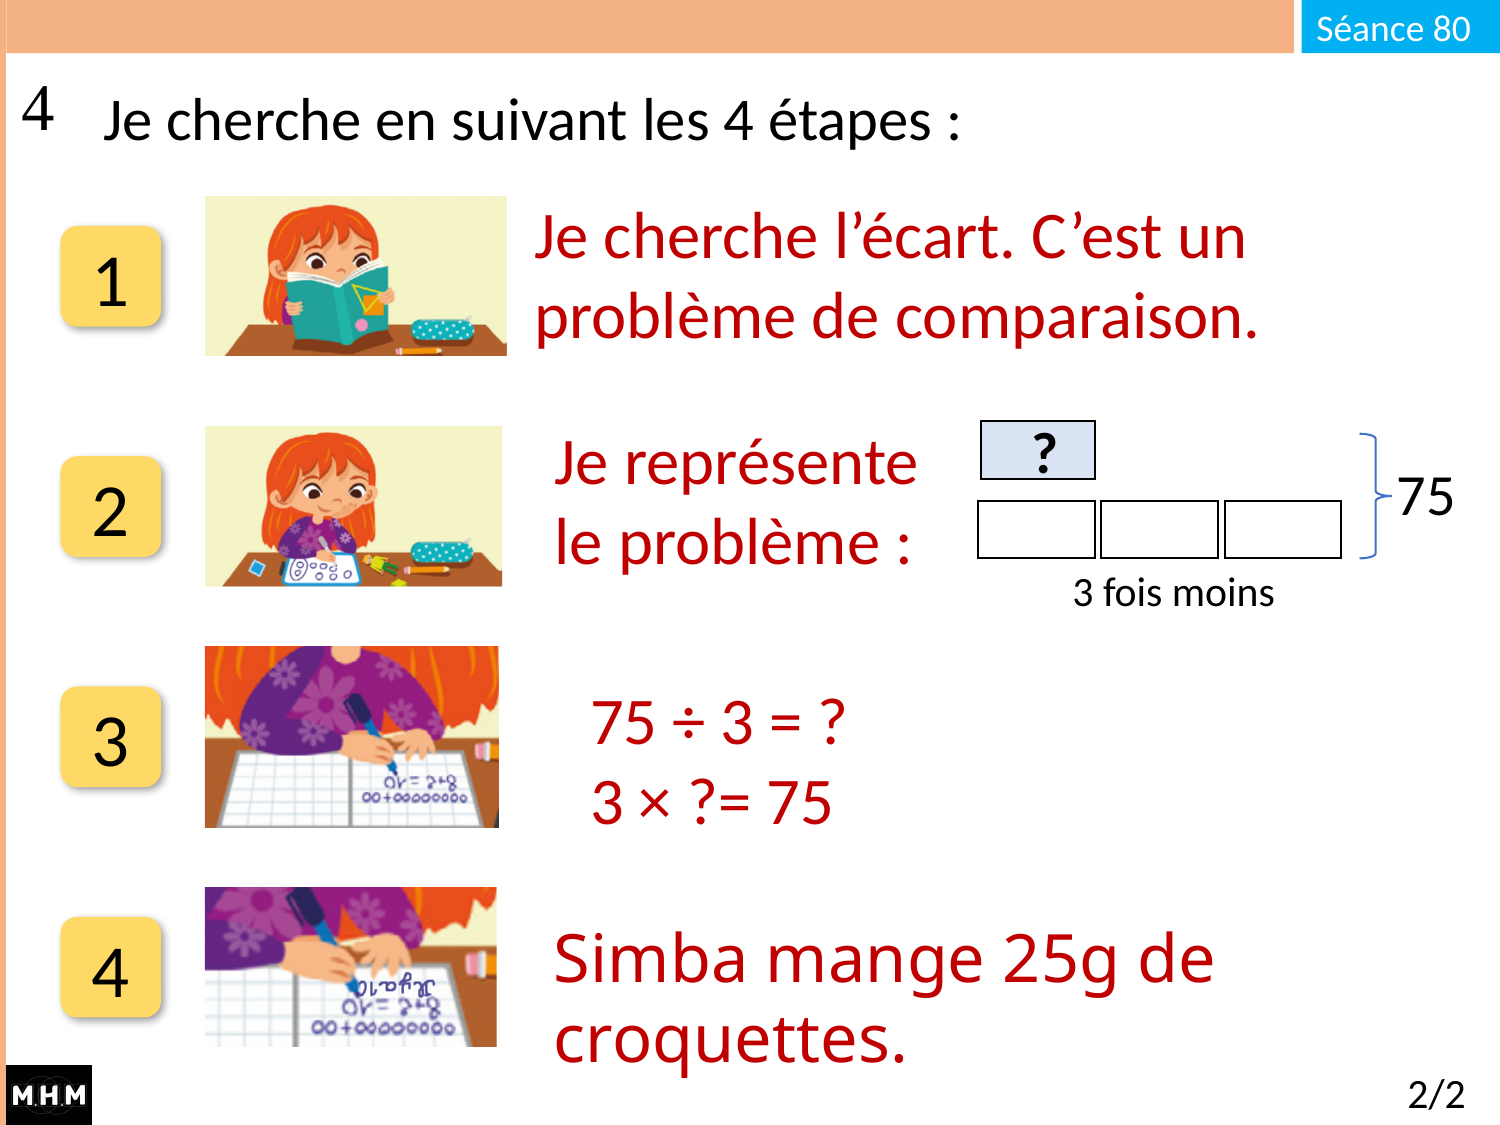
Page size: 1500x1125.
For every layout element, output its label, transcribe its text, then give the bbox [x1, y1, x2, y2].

text_box Simba mange 25g de croquettes. [539, 908, 1500, 1083]
text_box 1 [59, 224, 163, 328]
title Je cherche en suivant les 4 étapes : [88, 35, 1382, 161]
text_box 4 [59, 915, 163, 1019]
text_box Je représente le problème : [539, 410, 1440, 586]
picture [204, 426, 503, 587]
text_box Je cherche l’écart. C’est un problème de comparaison. [519, 184, 1500, 359]
list 2/2 [1373, 1064, 1500, 1125]
text_box 3 [59, 685, 163, 789]
picture [6, 1065, 92, 1125]
text_box 75 ÷ 3 = ? 3 × ?= 75 [575, 590, 1500, 926]
picture [204, 646, 499, 828]
text_box 2 [59, 455, 163, 558]
picture [204, 887, 497, 1047]
picture [204, 196, 515, 356]
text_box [978, 421, 1478, 619]
